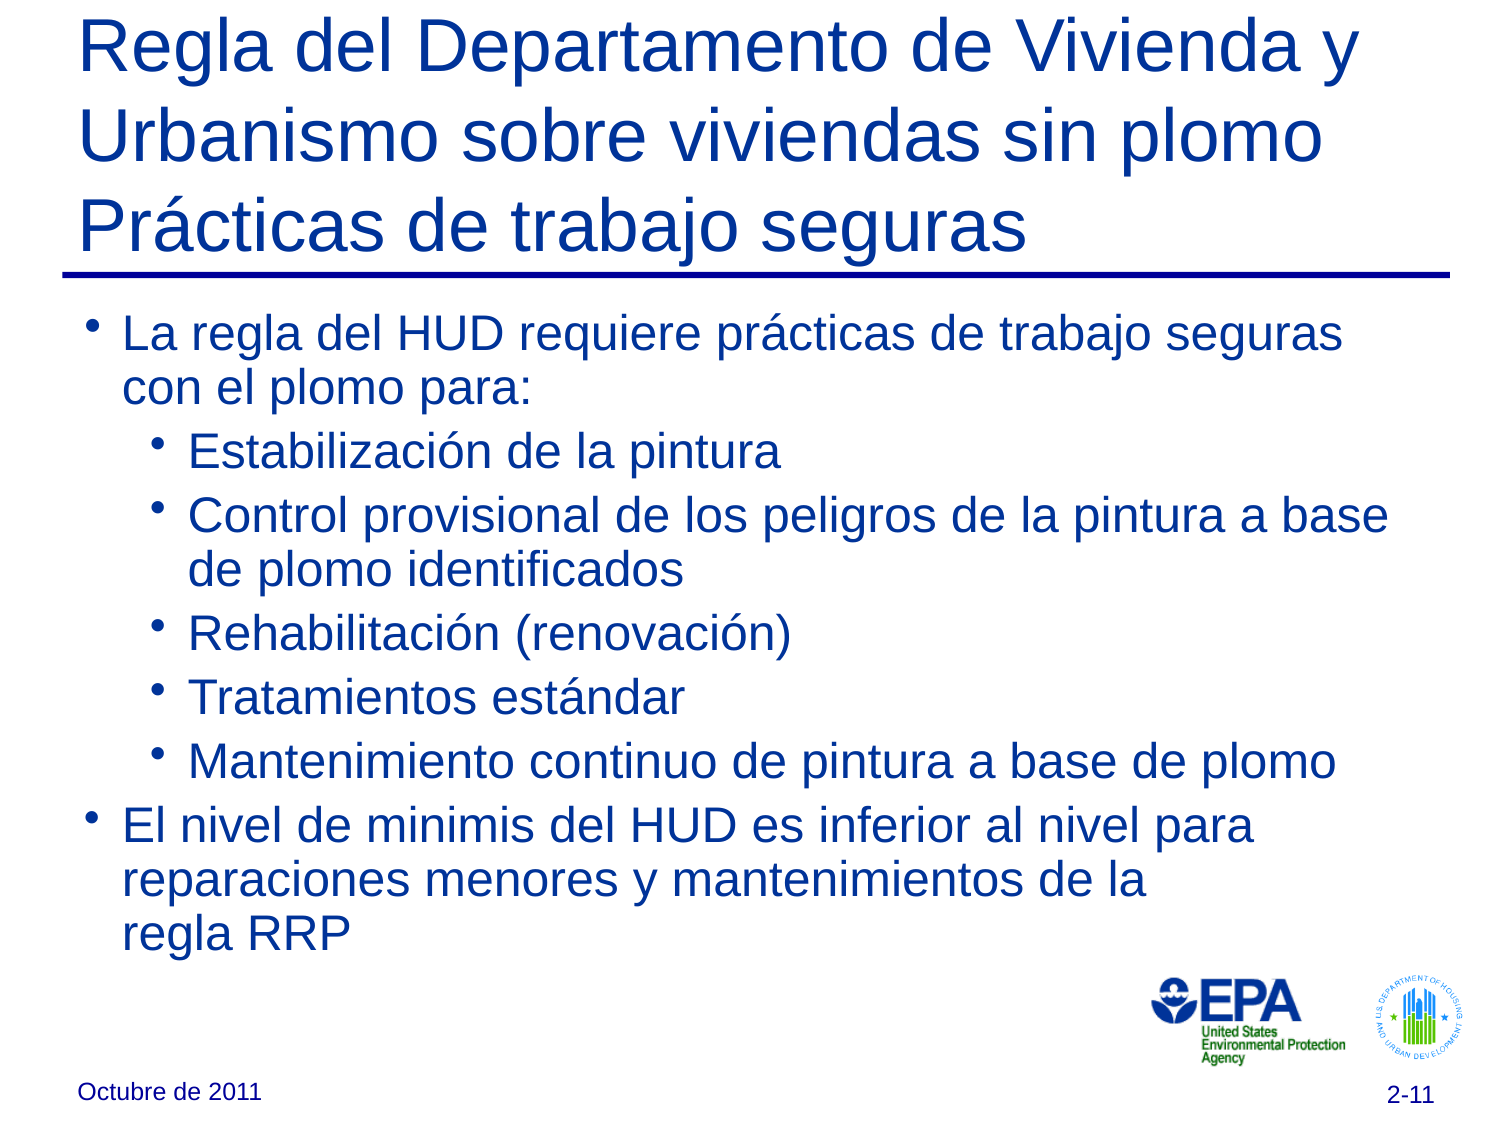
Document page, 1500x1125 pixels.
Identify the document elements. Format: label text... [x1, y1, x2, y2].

slide_number 2-11 [1137, 1049, 1451, 1113]
slide_number Octubre de 2011 [62, 1049, 376, 1113]
picture [1149, 1026, 1350, 1049]
picture [1374, 974, 1463, 1060]
title Regla del Departamento de Vivienda y Urbanismo sobre viviendas sin plomo Prácticas de trabajo seguras [62, 24, 1451, 238]
list La regla del HUD requiere prácticas de trabajo seguras con el plomo para: Estabilización de la pintura Control provisional de los peligros de la pintura a base de plomo identificados Rehabilitación (renovación) Tratamientos estándar Mantenimiento continuo de pintura a base de plomo El nivel de minimis del HUD es inferior al nivel para reparaciones menores y mantenimientos de la regla RRP [49, 299, 1438, 1026]
